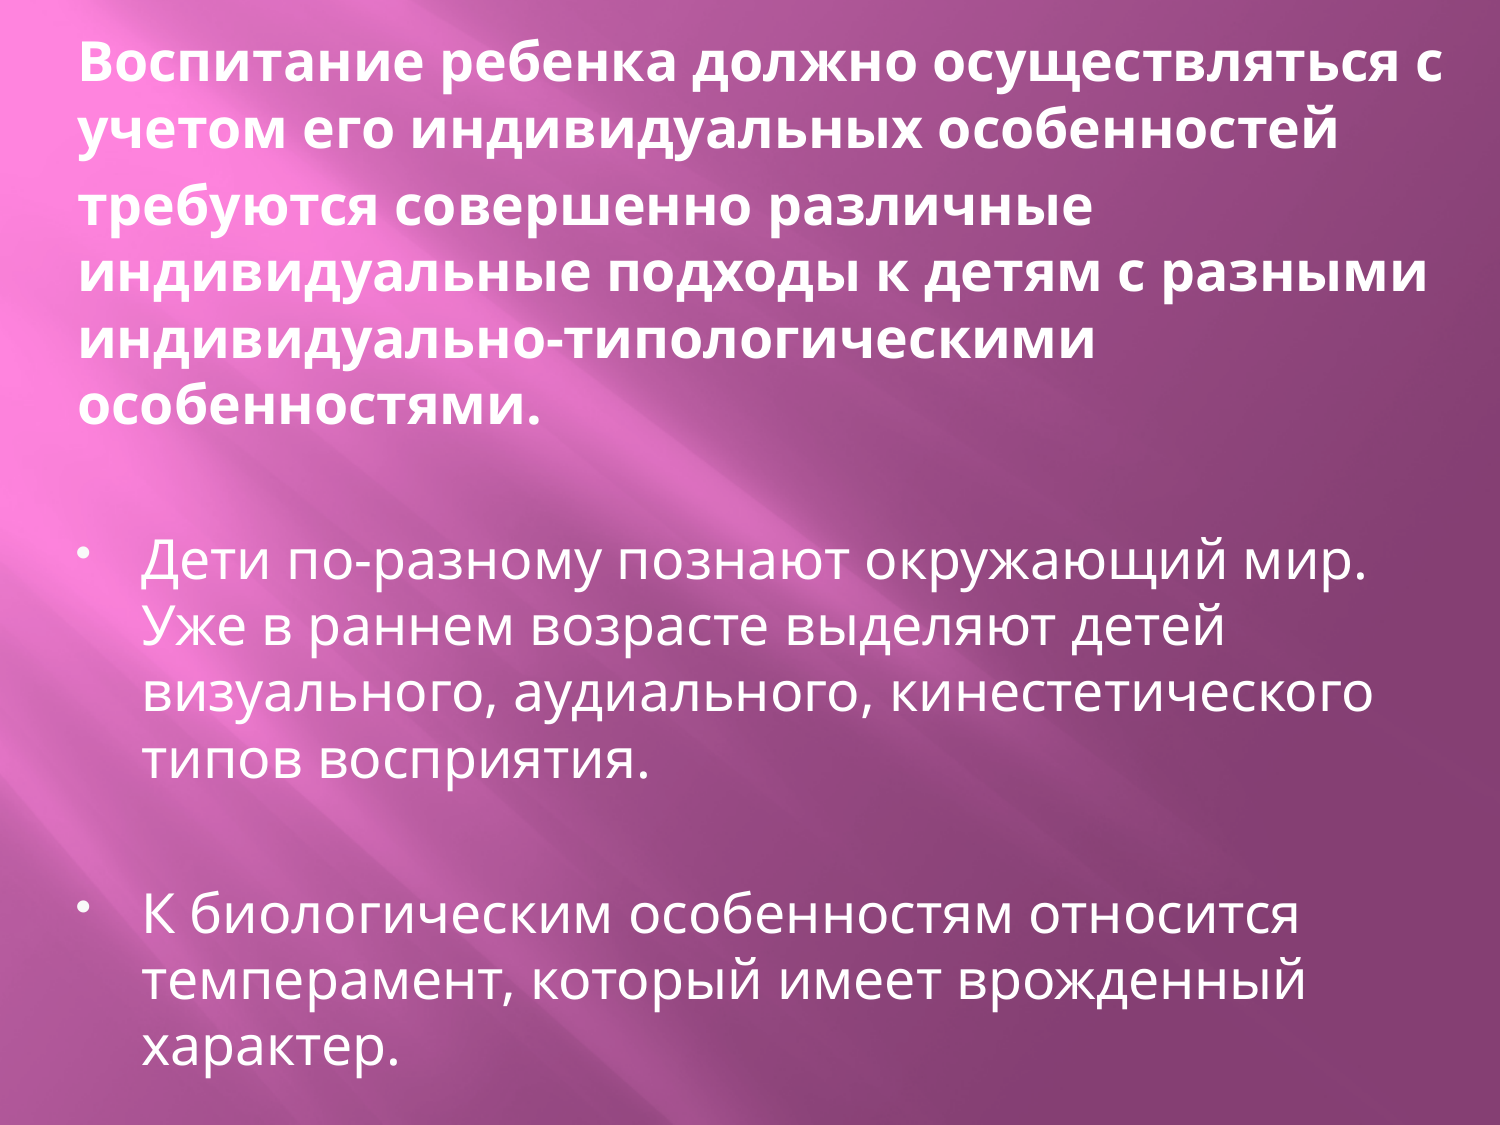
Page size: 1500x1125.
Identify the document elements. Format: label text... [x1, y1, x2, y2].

list Воспитание ребенка должно осуществляться с учетом его индивидуальных особенностей требуются совершенно различные индивидуальные подходы к детям с разными индивидуально-типологическими особенностями. Дети по-разному по­знают окружающий мир. Уже в раннем возрасте выделяют детей визуального, аудиального, кинестетического типов восприятия. К биологическим особенностям относится темперамент, который имеет врожденный характер. [41, 19, 1483, 1106]
